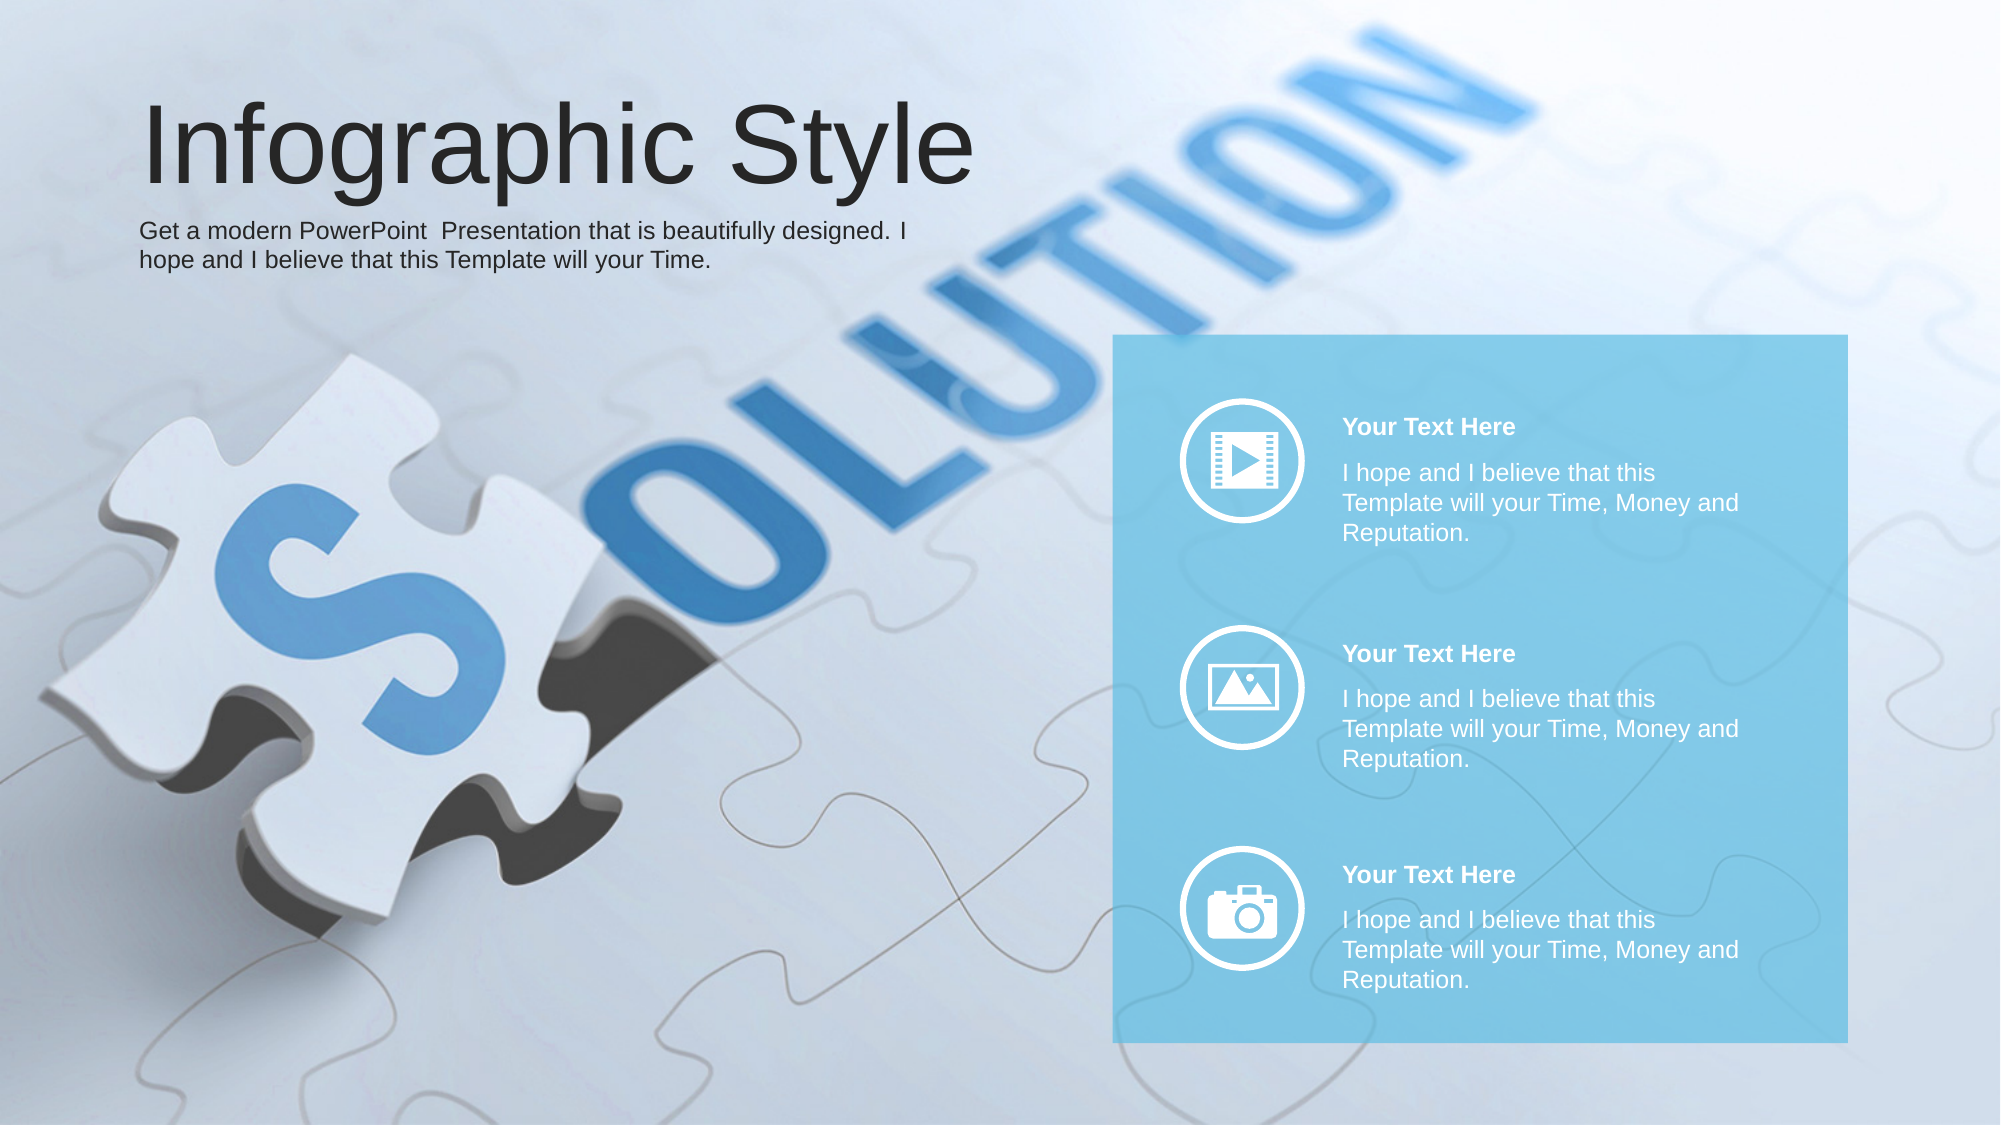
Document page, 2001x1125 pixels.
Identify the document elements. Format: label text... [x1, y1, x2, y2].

text_box [1181, 627, 1303, 748]
text_box [1181, 848, 1303, 969]
text_box [1206, 884, 1279, 940]
text_box [1181, 400, 1303, 522]
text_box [1327, 629, 1779, 752]
picture [0, 0, 2001, 1125]
text_box Infographic Style [125, 63, 1142, 213]
text_box [1210, 431, 1279, 490]
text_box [1327, 850, 1779, 972]
text_box [1112, 334, 1849, 1044]
text_box Get a modern PowerPoint Presentation that is beautifully designed. I hope and I believe that this Template will your Time. [124, 206, 923, 282]
text_box [1207, 663, 1280, 711]
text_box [1327, 403, 1782, 525]
